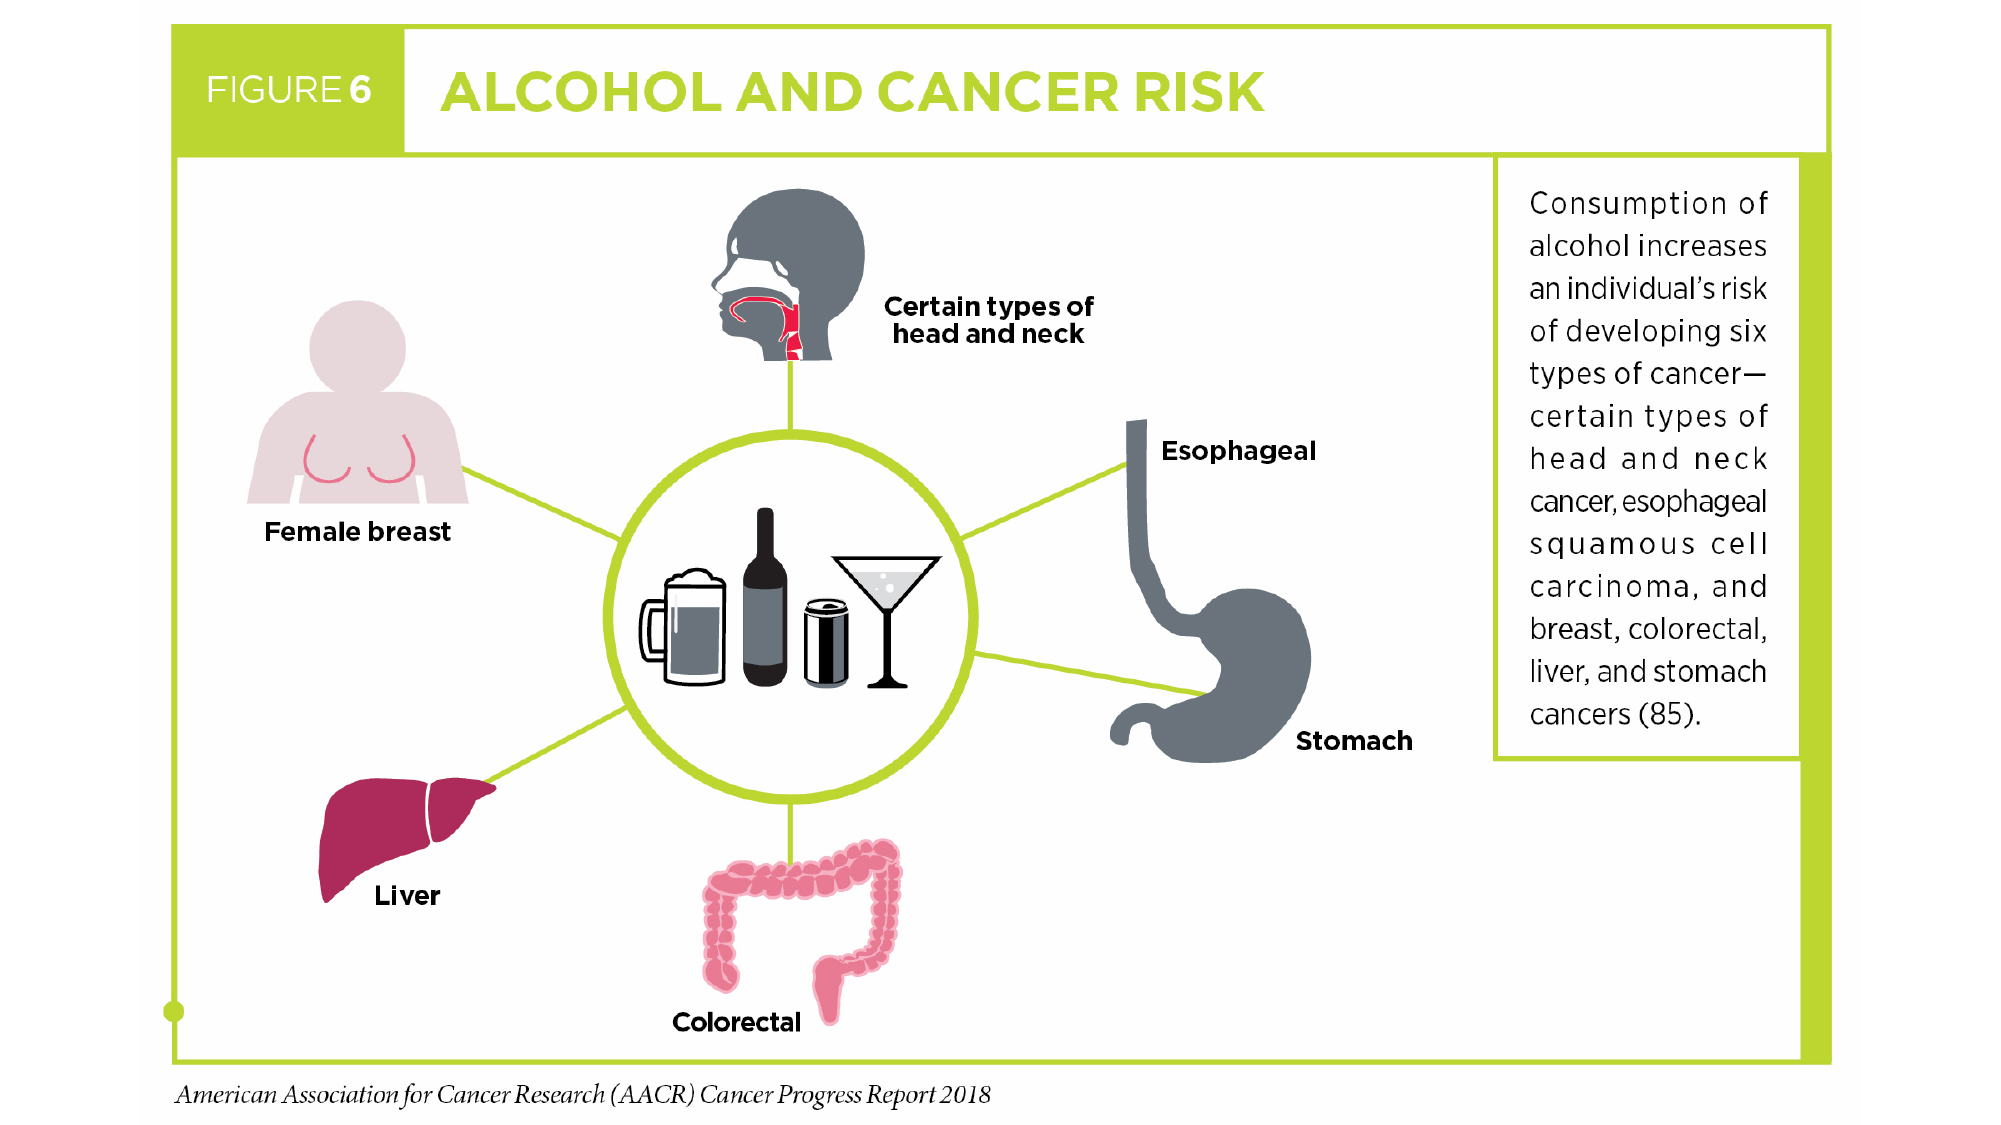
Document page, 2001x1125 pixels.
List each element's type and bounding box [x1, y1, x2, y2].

picture [138, 0, 1861, 1125]
